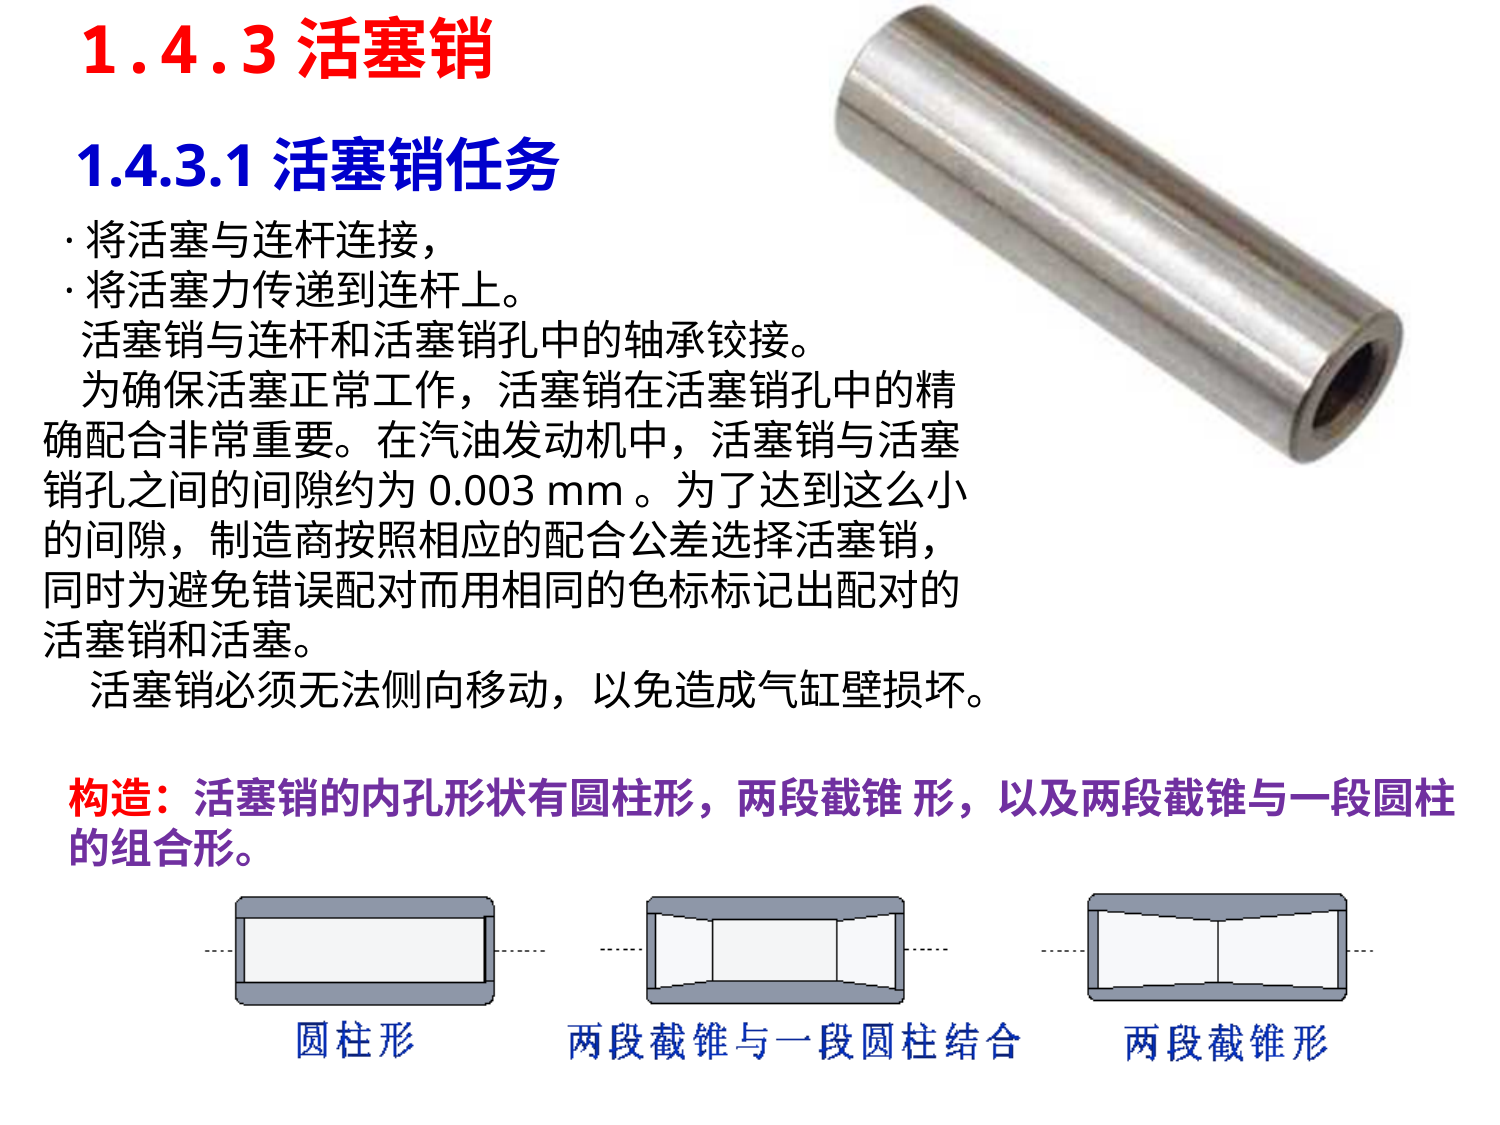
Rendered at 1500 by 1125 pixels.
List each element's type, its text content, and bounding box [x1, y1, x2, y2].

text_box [200, 880, 1376, 1077]
text_box 构造：活塞销的内孔形状有圆柱形，两段截锥 形，以及两段截锥与一段圆柱的组合形。 [53, 764, 1481, 880]
text_box ·将活塞与连杆连接， ·将活塞力传递到连杆上。 活塞销与连杆和活塞销孔中的轴承铰接。 为确保活塞正常工作，活塞销在活塞销孔中的精确配合非常重要。在汽油发动机中，活塞销与活塞销孔之间的间隙约为0.003 mm。为了达到这么小的间隙，制造商按照相应的配合公差选择活塞销，同时为避免错误配对而用相同的色标标记出配对的活塞销和活塞。 活塞销必须无法侧向移动，以免造成气缸壁损坏。 [27, 206, 992, 722]
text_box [811, 0, 1412, 471]
text_box 1.4.3活塞销 [79, 12, 806, 105]
text_box 1.4.3.1活塞销任务 [59, 120, 578, 206]
